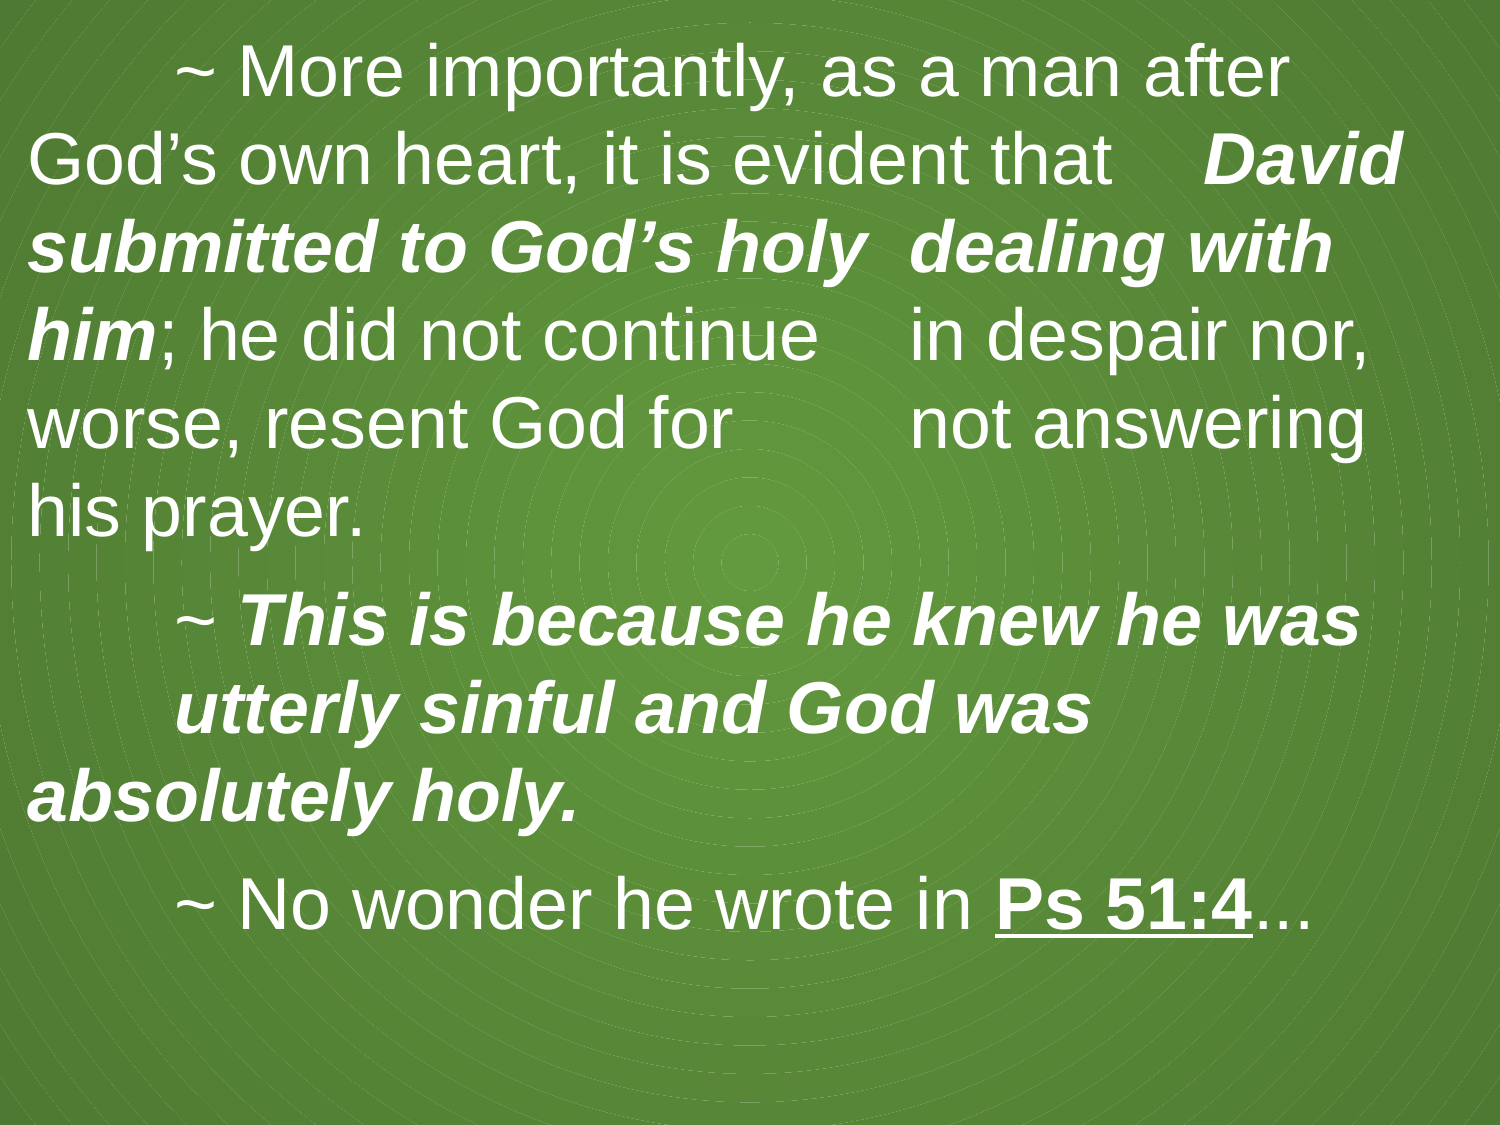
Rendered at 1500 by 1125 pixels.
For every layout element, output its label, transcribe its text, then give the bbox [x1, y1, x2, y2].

subtitle ~ More importantly, as a man after God’s own heart, it is evident that David submitted to God’s holy dealing with him; he did not continue in despair nor, worse, resent God for not answering his prayer. ~ This is because he knew he was utterly sinful and God was absolutely holy. ~ No wonder he wrote in Ps 51:4... [12, 15, 1488, 1114]
